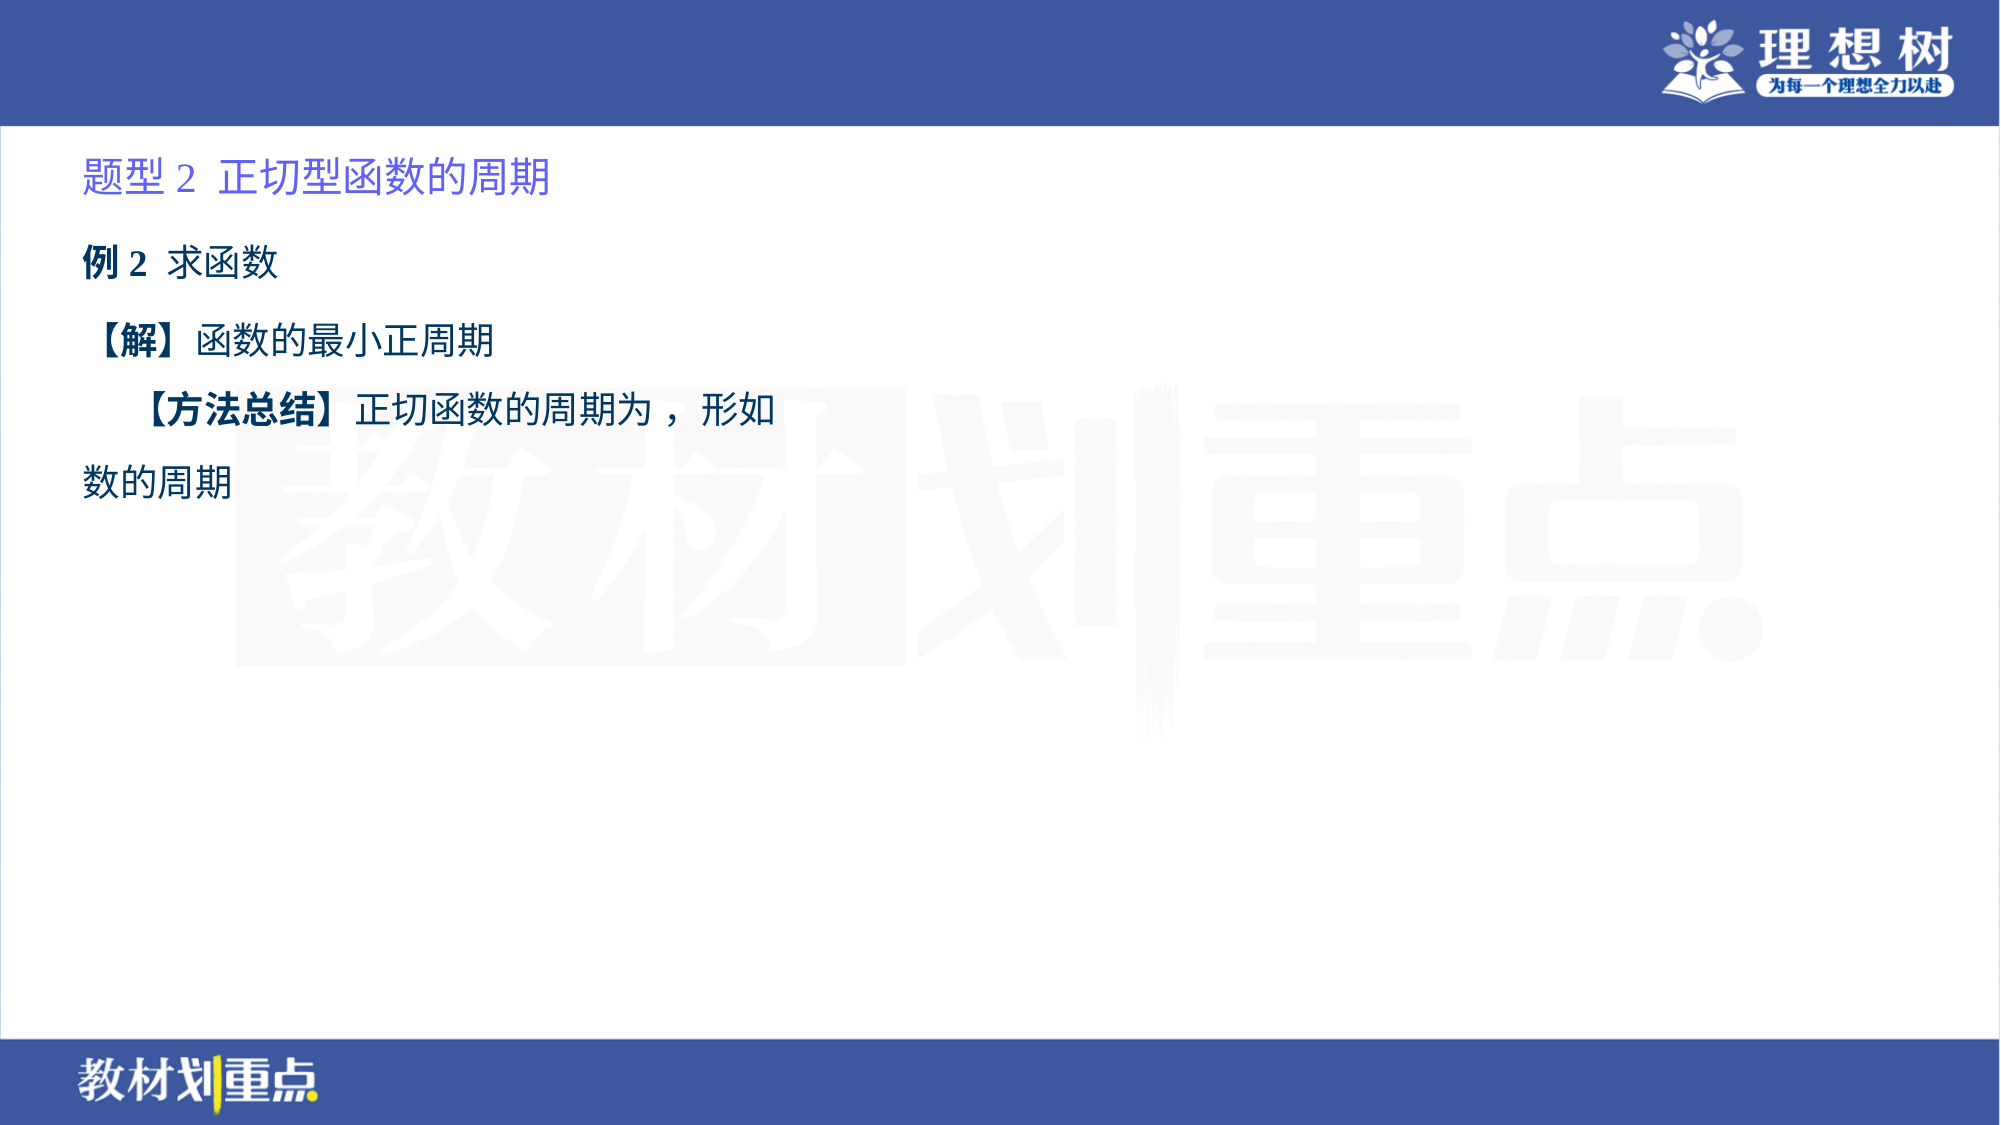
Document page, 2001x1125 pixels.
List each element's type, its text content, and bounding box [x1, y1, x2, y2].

text_box 题型2 正切型函数的周期 [82, 129, 1817, 264]
picture [0, 0, 2000, 1125]
